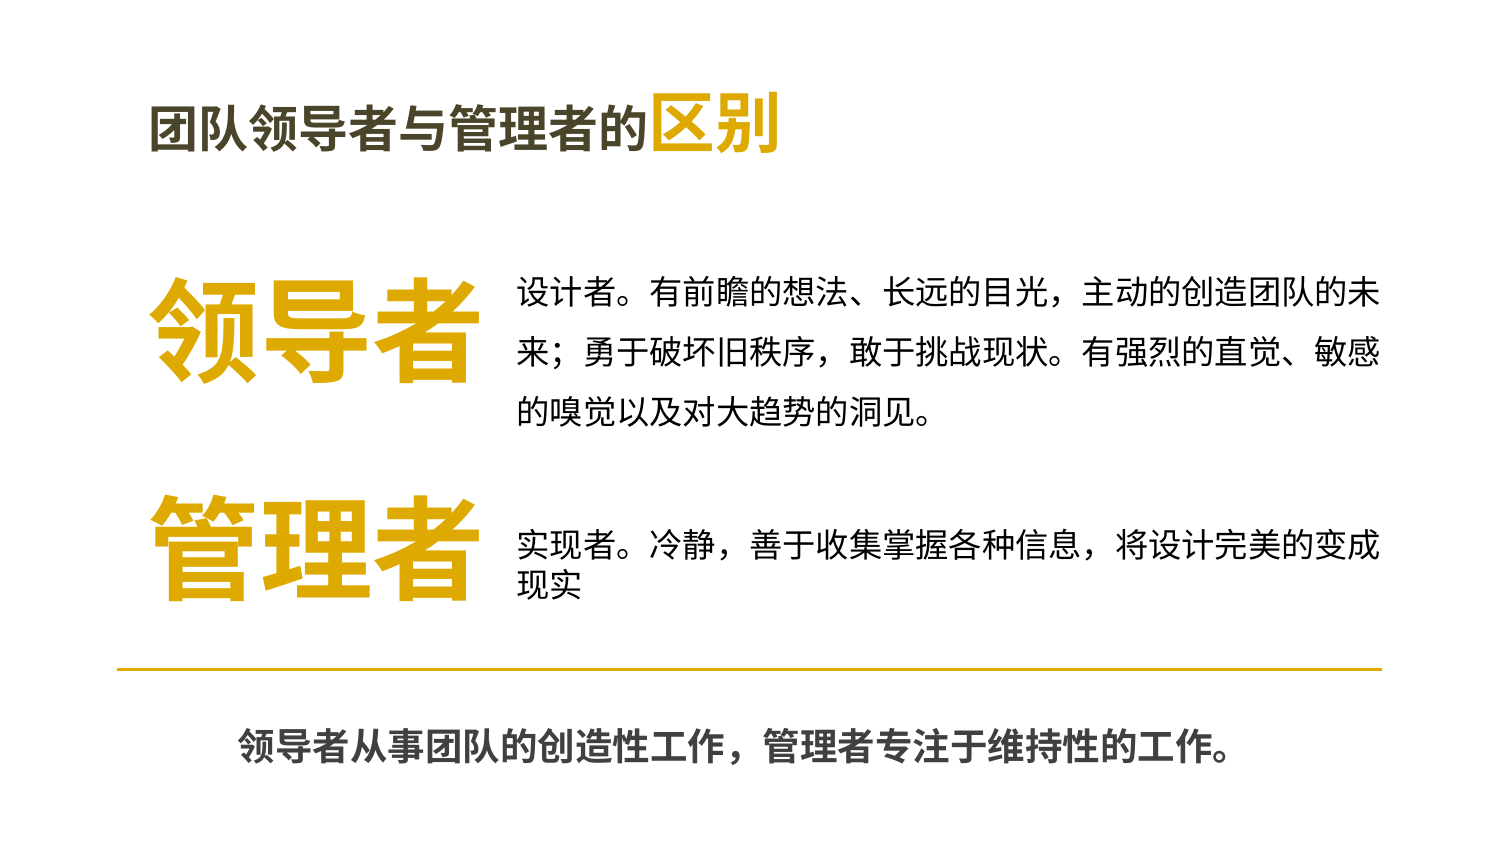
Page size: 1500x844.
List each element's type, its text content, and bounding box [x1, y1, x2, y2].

text_box 管理者 [132, 471, 500, 621]
text_box 领导者 [132, 253, 500, 403]
text_box 团队领导者与管理者的区别 [134, 73, 798, 169]
text_box 实现者。冷静，善于收集掌握各种信息，将设计完美的变成现实 [501, 516, 1424, 612]
text_box 设计者。有前瞻的想法、长远的目光，主动的创造团队的未来；勇于破坏旧秩序，敢于挑战现状。有强烈的直觉、敏感的嗅觉以及对大趋势的洞见。 [501, 244, 1424, 439]
text_box 领导者从事团队的创造性工作，管理者专注于维持性的工作。 [222, 715, 1266, 776]
